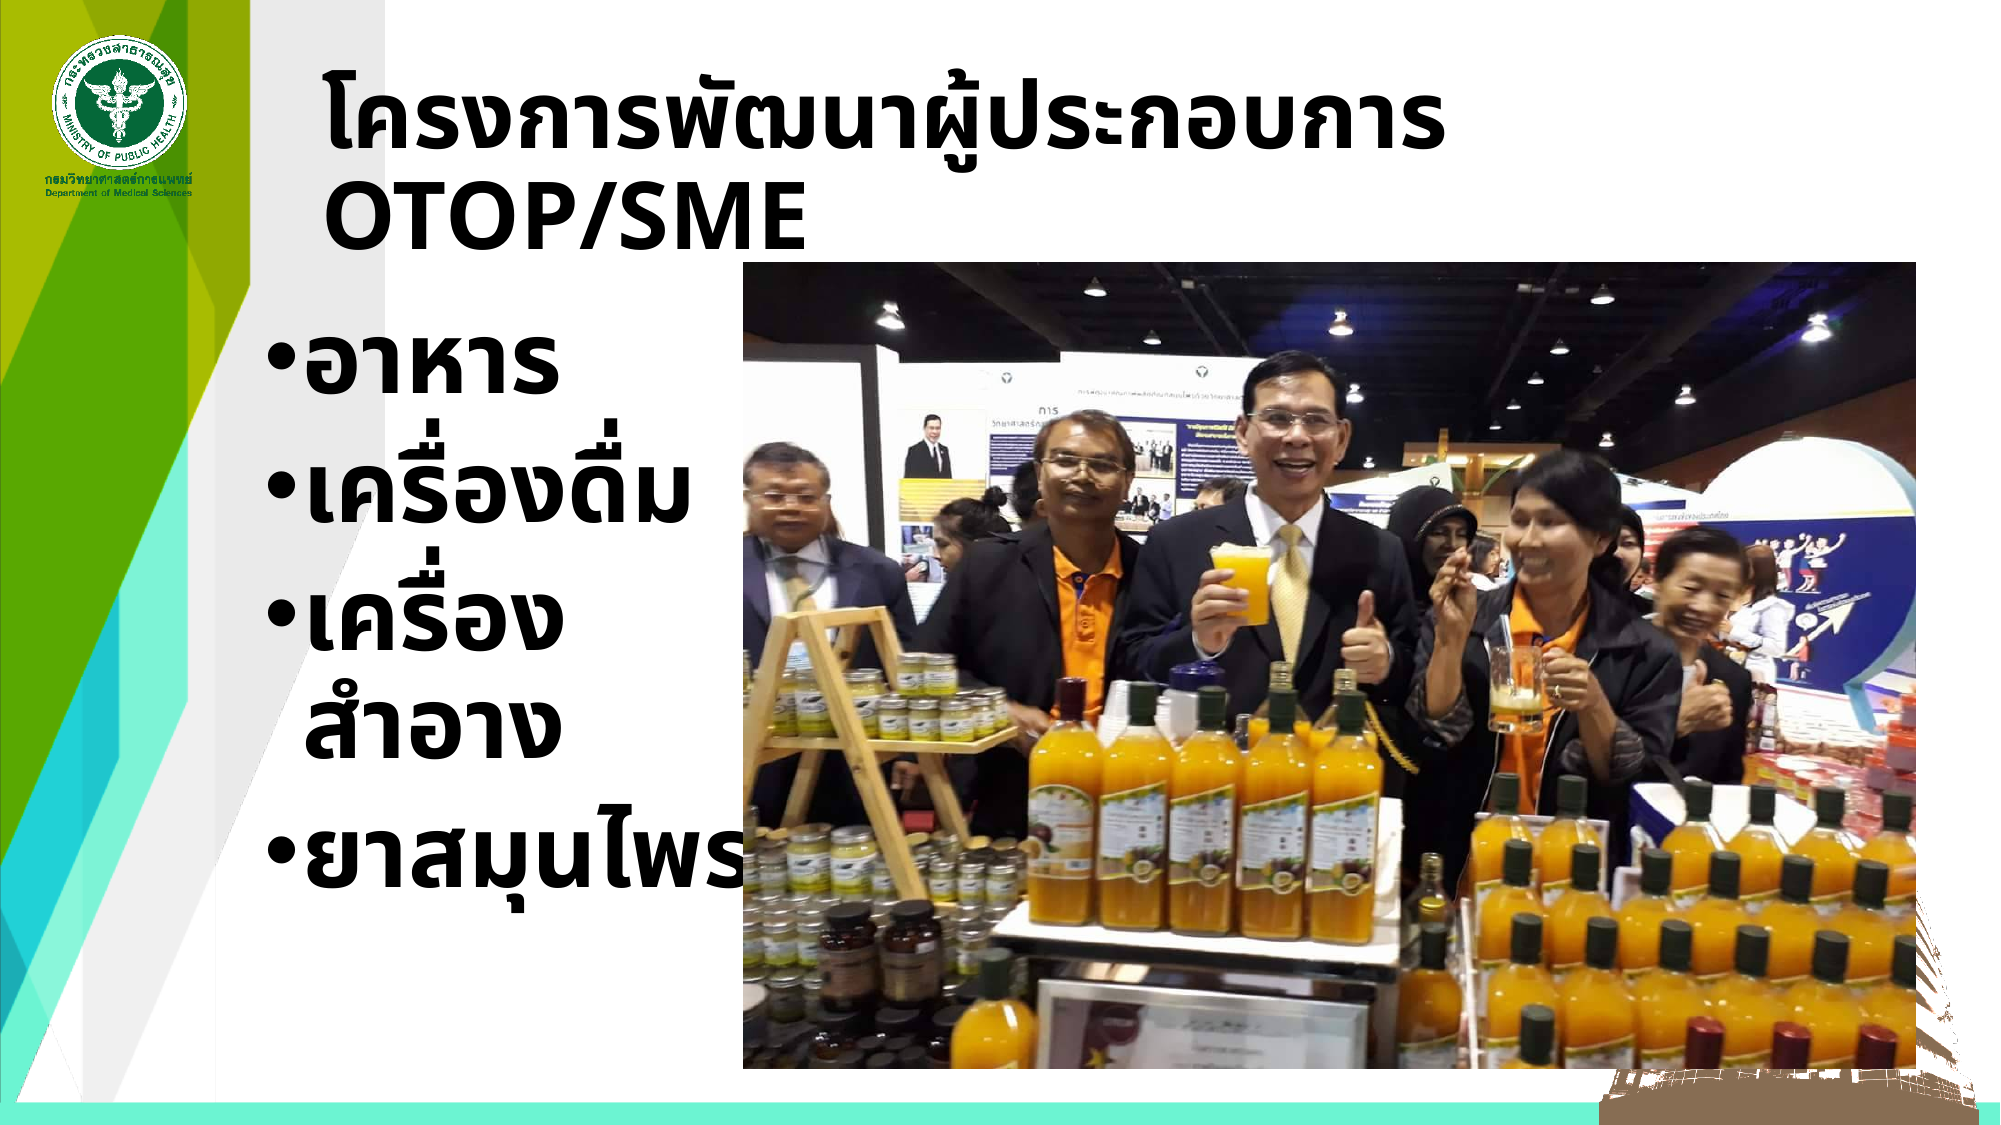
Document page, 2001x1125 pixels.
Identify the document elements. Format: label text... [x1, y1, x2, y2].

picture [743, 262, 1979, 1125]
list อาหาร เครื่องดื่ม เครื่องสำอาง ยาสมุนไพร [249, 299, 743, 1014]
title โครงการพัฒนาผู้ประกอบการ OTOP/SME [306, 59, 1863, 278]
picture [0, 1, 385, 1102]
